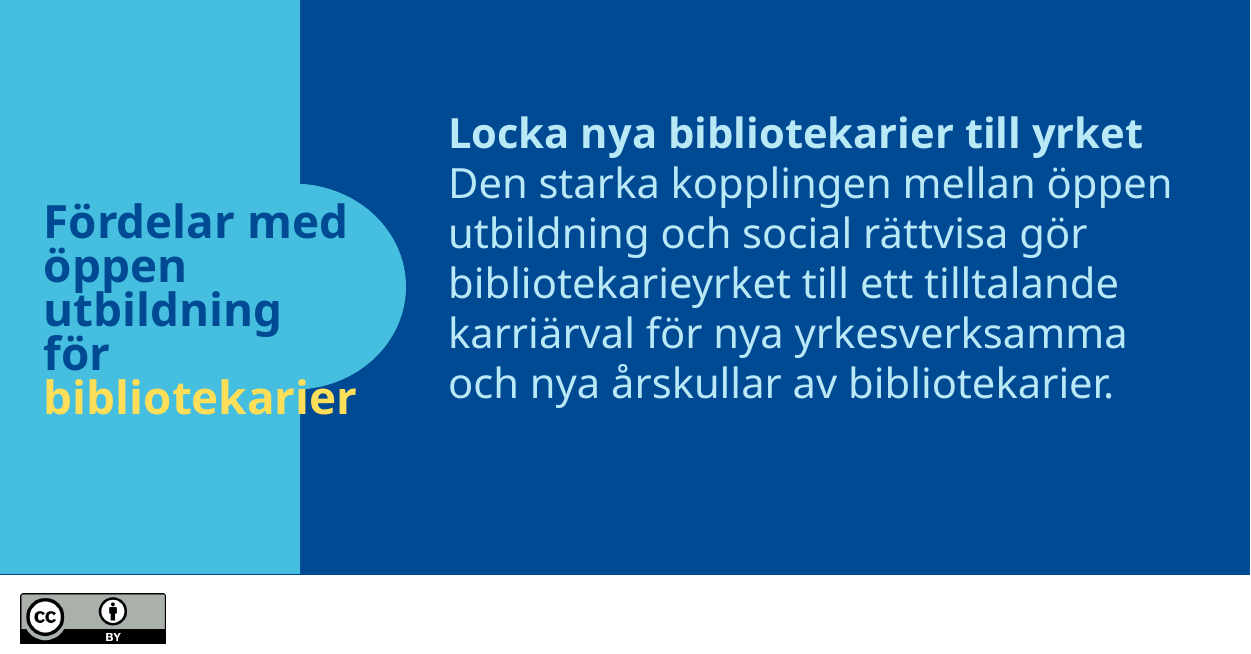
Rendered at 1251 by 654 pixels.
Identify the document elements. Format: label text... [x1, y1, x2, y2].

text_box [0, 582, 1250, 654]
text_box Fördelar med öppen utbildning för bibliotekarier [31, 191, 373, 436]
text_box [252, 183, 336, 191]
text_box [373, 213, 407, 360]
picture [20, 592, 166, 645]
text_box Locka nya bibliotekarier till yrket Den starka kopplingen mellan öppen utbildning och social rättvisa gör bibliotekarieyrket till ett tilltalande karriärval för nya yrkesverksamma och nya årskullar av bibliotekarier. [435, 94, 1198, 420]
text_box [0, 0, 301, 574]
